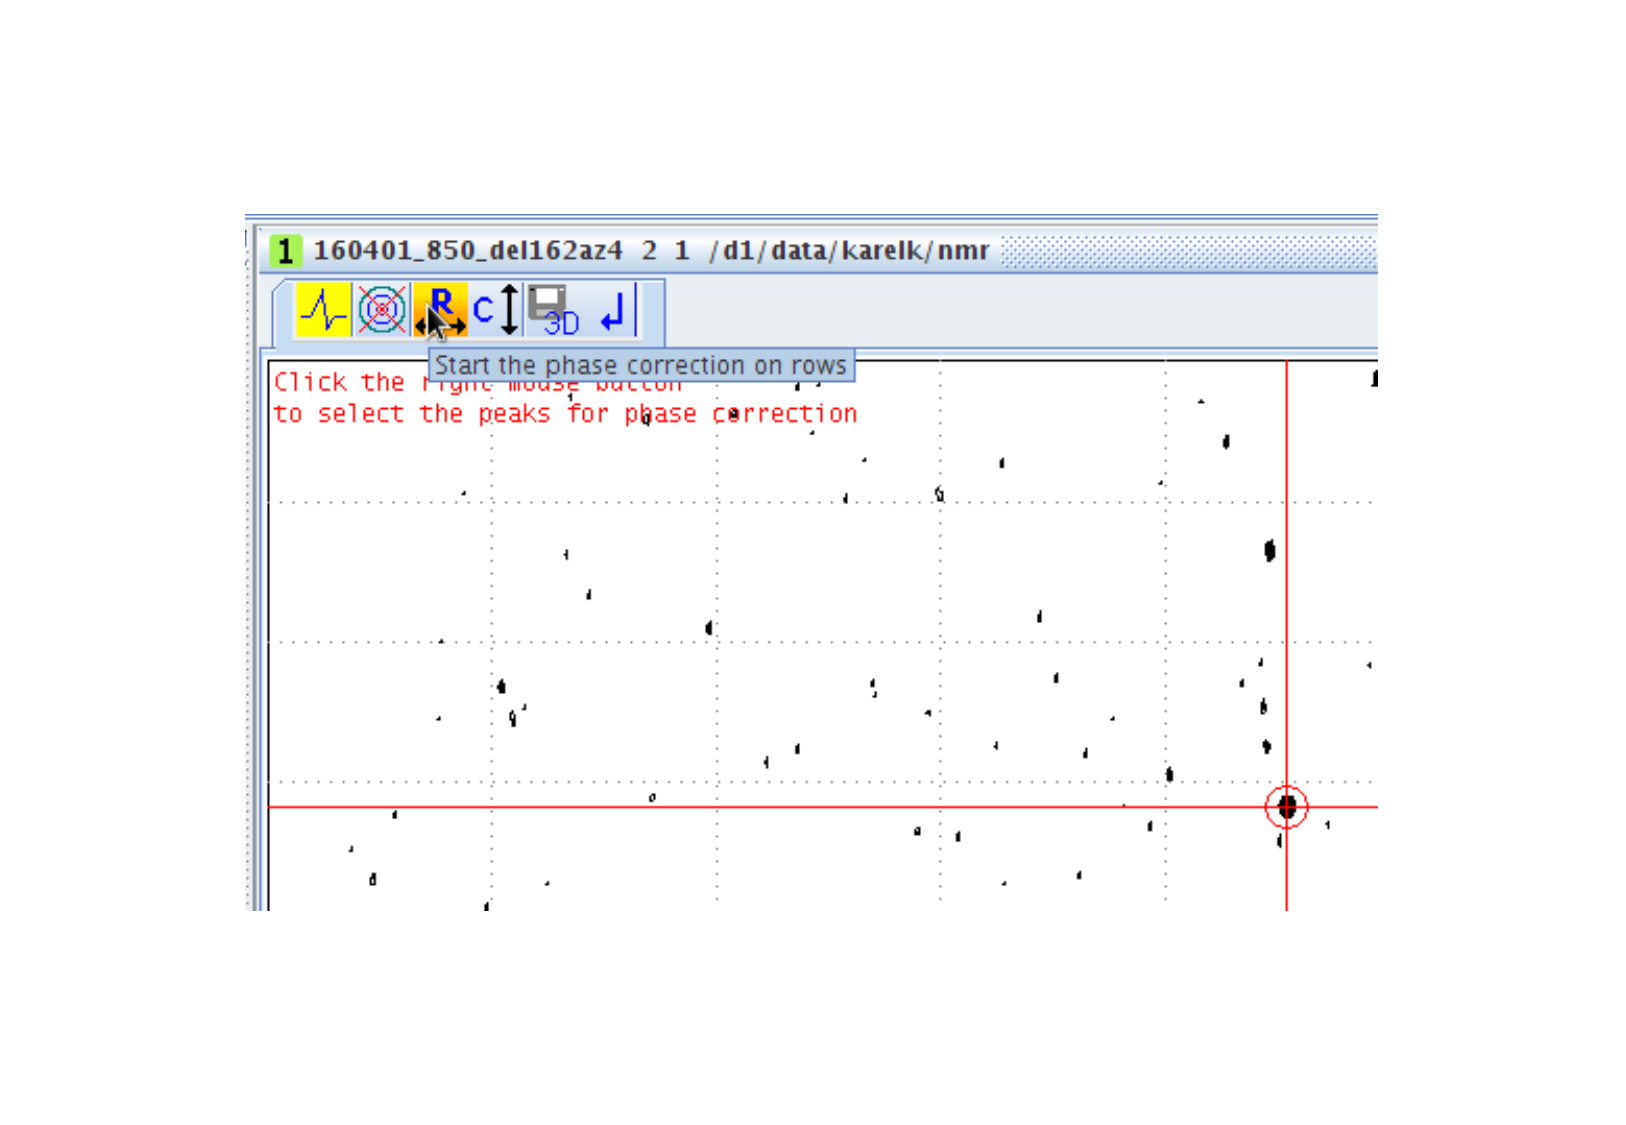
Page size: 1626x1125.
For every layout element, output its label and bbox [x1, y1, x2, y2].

picture [245, 214, 1378, 911]
